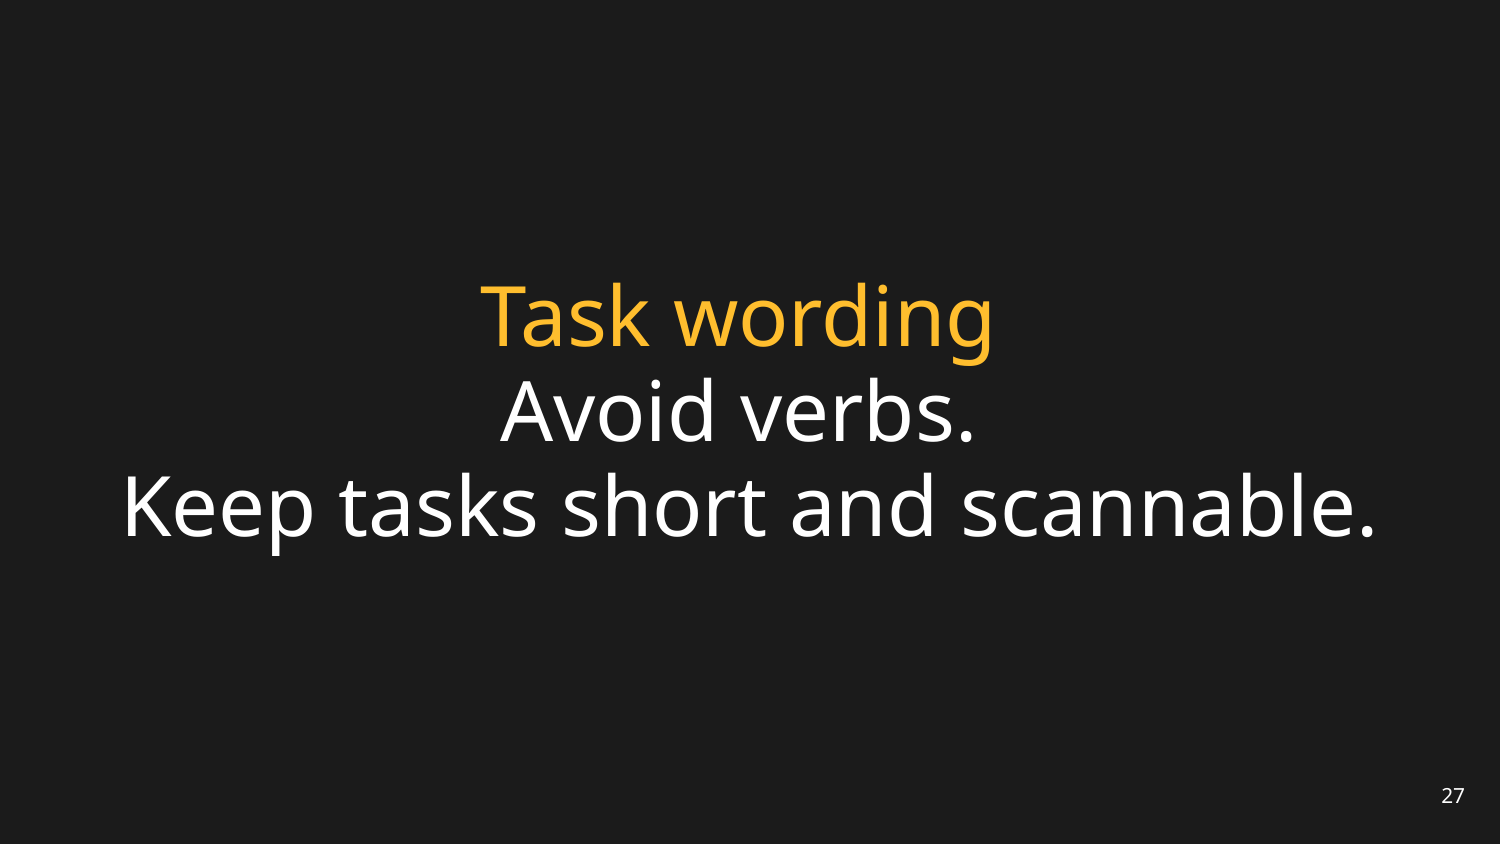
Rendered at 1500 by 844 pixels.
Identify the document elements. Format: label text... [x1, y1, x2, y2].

slide_number 27 [1389, 764, 1480, 830]
title Task wording Avoid verbs. Keep tasks short and scannable. [51, 72, 1449, 753]
